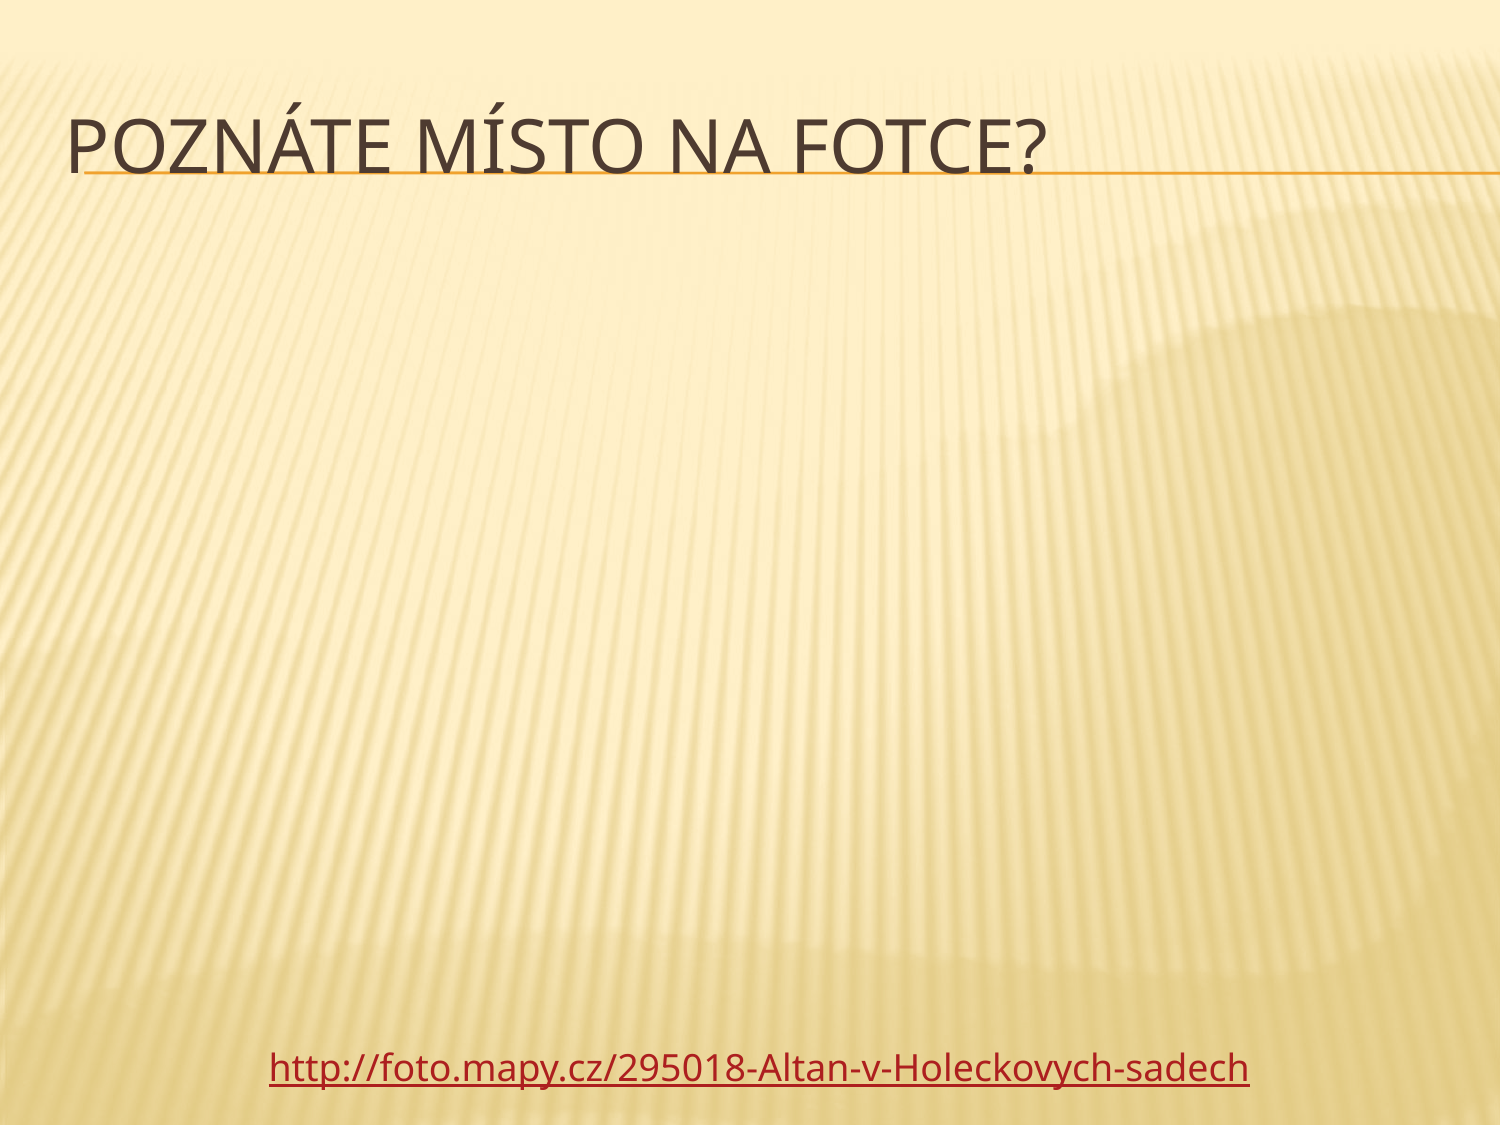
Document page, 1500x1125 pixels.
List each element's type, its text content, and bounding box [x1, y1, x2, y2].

title Poznáte místo na fotce? [50, 75, 1475, 213]
text_box http://foto.mapy.cz/295018-Altan-v-Holeckovych-sadech [253, 1036, 1338, 1125]
